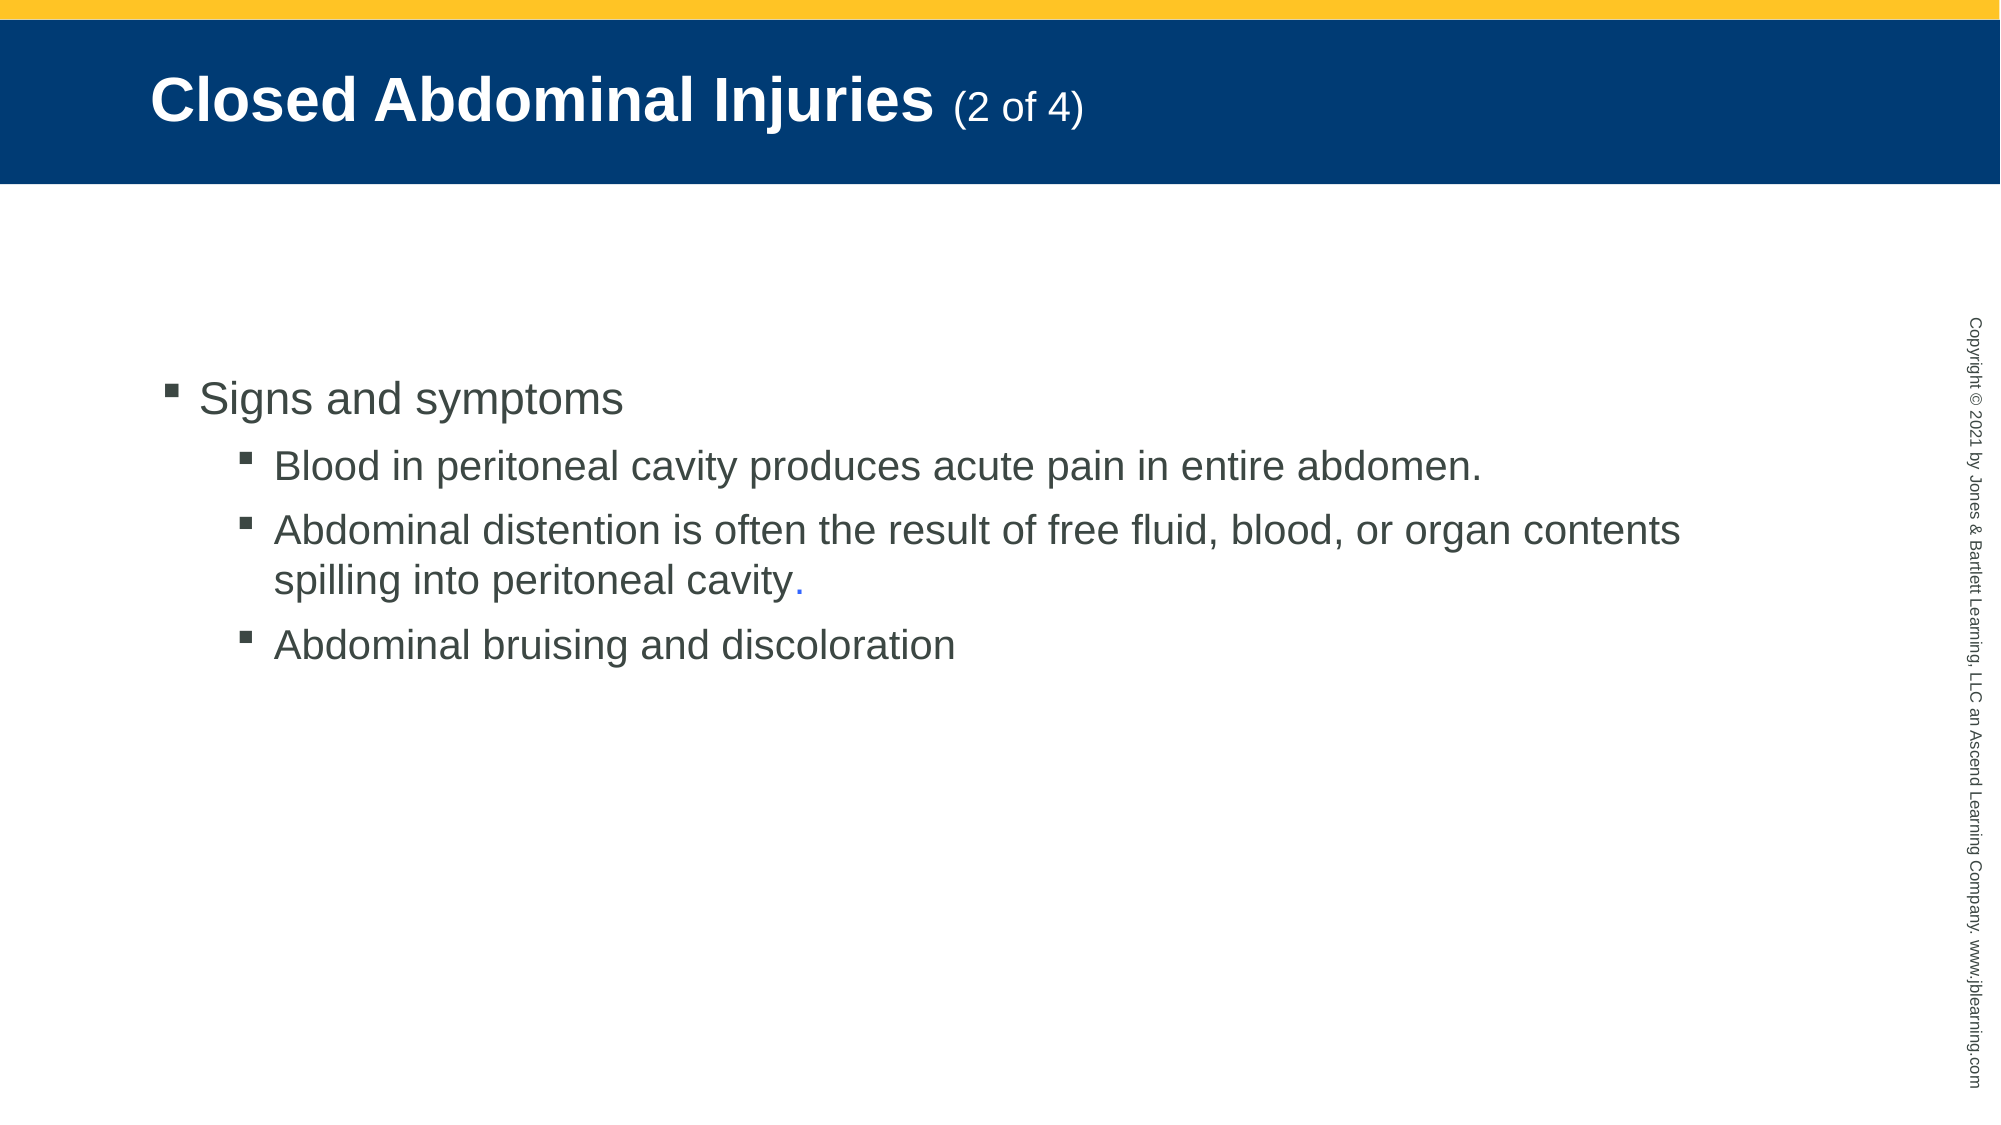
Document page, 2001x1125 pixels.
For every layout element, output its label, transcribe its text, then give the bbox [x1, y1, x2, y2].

list Signs and symptoms Blood in peritoneal cavity produces acute pain in entire abdomen. Abdominal distention is often the result of free fluid, blood, or organ contents spilling into peritoneal cavity. Abdominal bruising and discoloration [146, 361, 1859, 1016]
title Closed Abdominal Injuries (2 of 4) [0, 19, 2000, 185]
